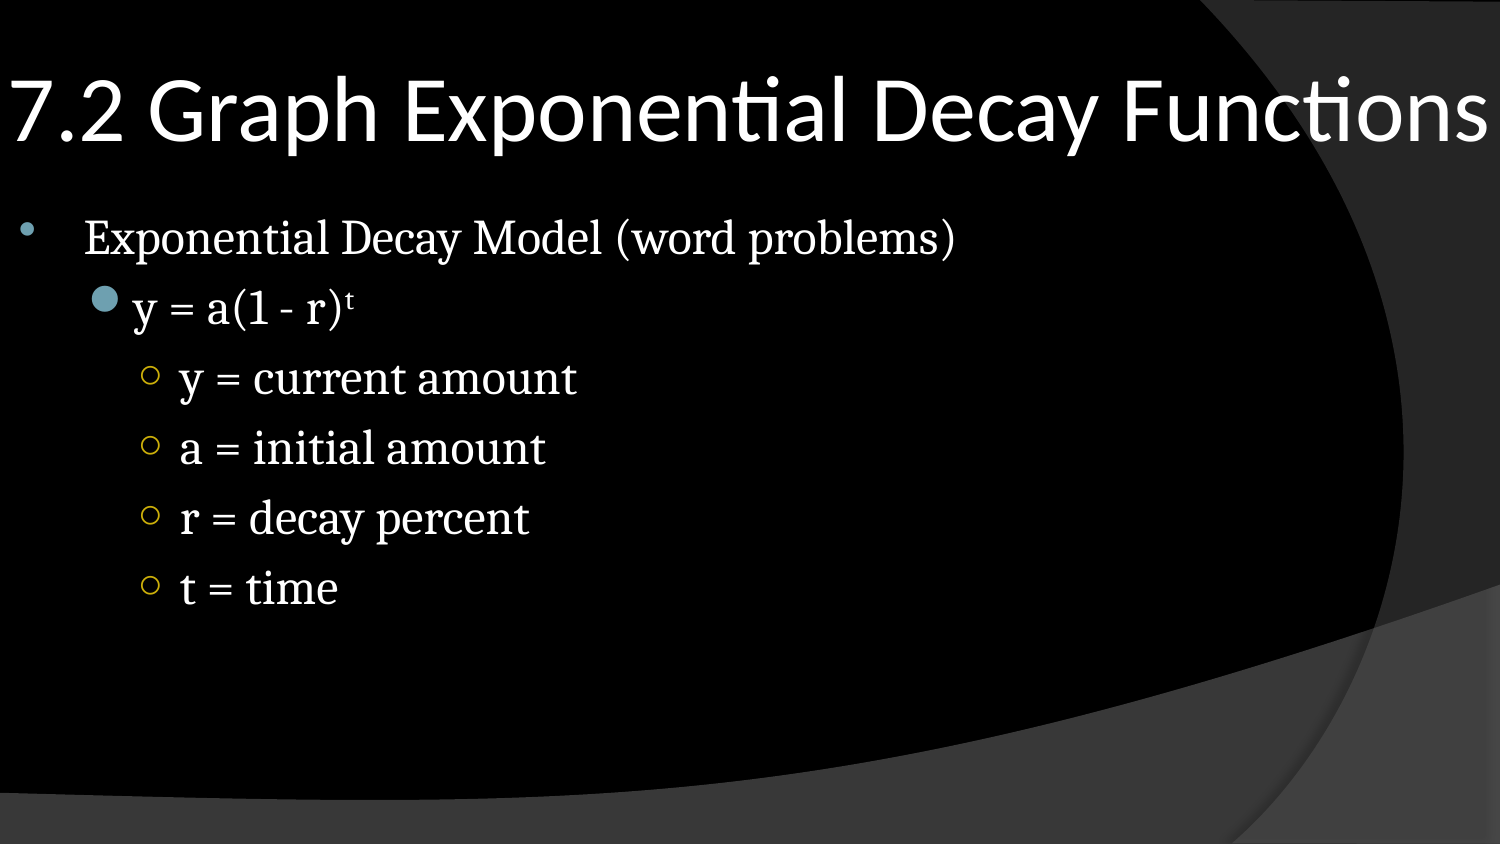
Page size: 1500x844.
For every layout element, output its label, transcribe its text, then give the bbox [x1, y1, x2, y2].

title 7.2 Graph Exponential Decay Functions [0, 33, 1500, 175]
list Exponential Decay Model (word problems) y = a(1 - r)t y = current amount a = initial amount r = decay percent t = time [0, 196, 1500, 754]
